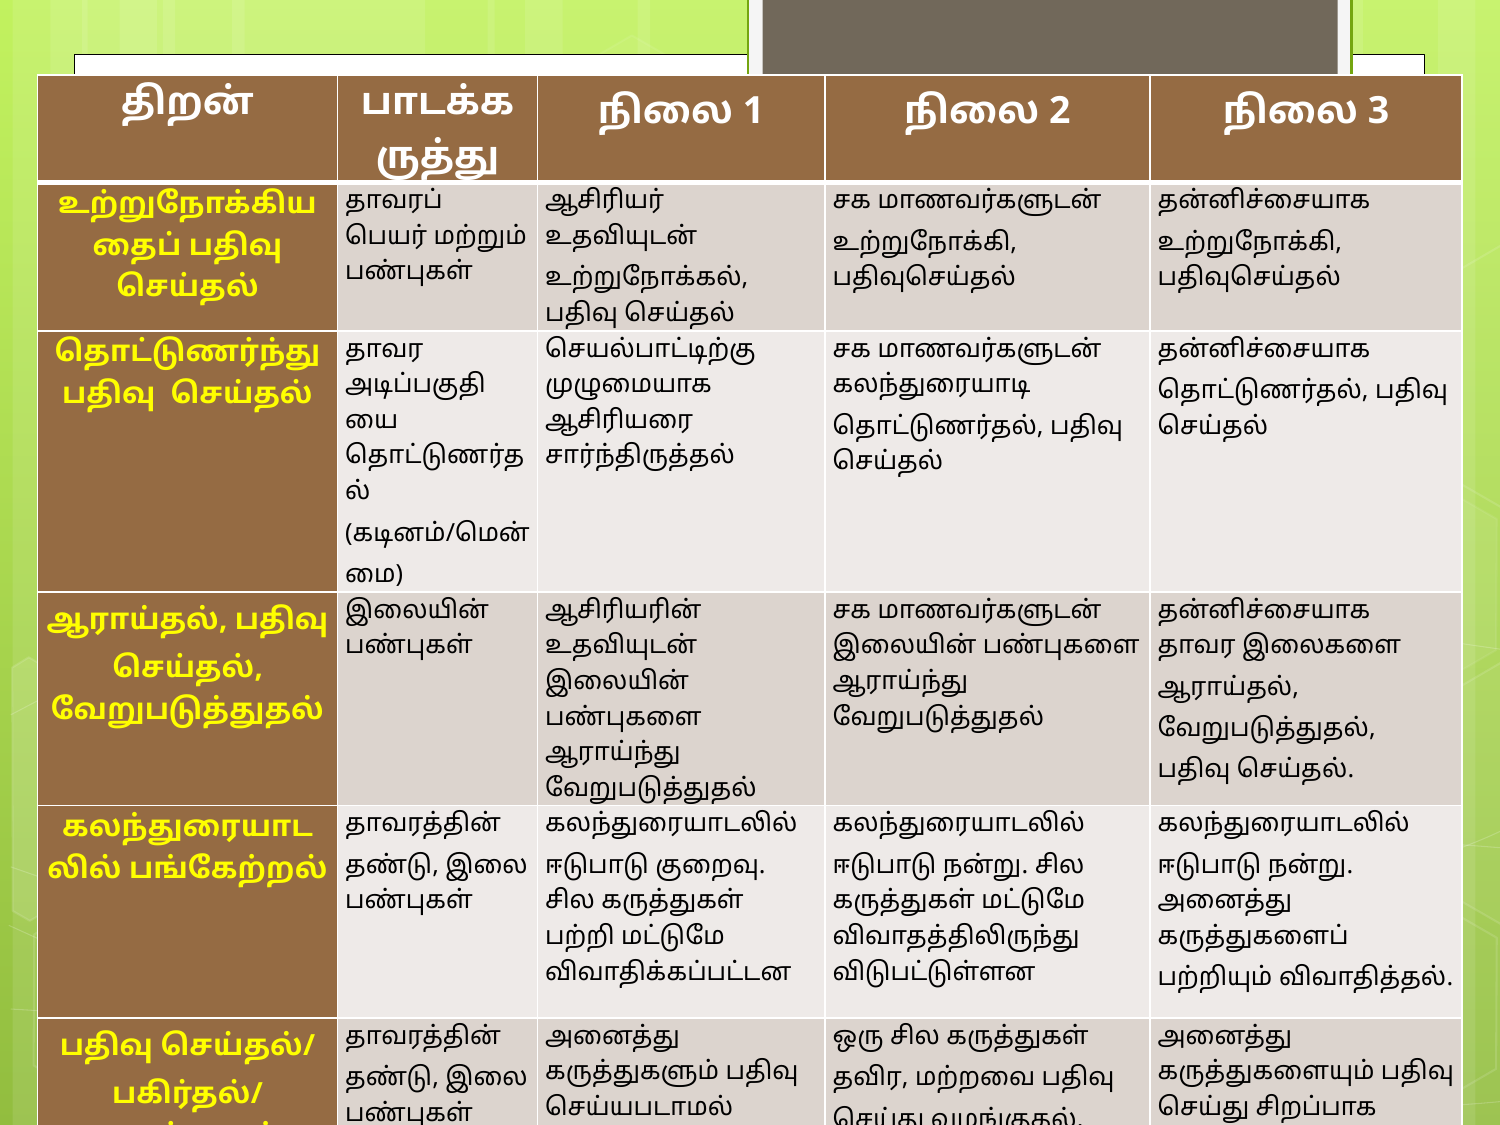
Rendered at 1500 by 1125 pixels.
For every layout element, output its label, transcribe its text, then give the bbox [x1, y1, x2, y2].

table_cell ஒரு சில கருத்துகள் தவிர, மற்றவை பதிவு செய்து வழங்குதல். [826, 1019, 1149, 1125]
table_cell அனைத்து கருத்துகளும் பதிவு செய்யபடாமல் இருத்தல். [538, 1019, 824, 1125]
table_cell கலந்துரையாடலில் ஈடுபாடு நன்று. அனைத்து கருத்துகளைப் பற்றியும் விவாதித்தல். [1151, 806, 1461, 1017]
table_cell ஆசிரியரின் உதவியுடன் இலையின் பண்புகளை ஆராய்ந்து வேறுபடுத்துதல் [538, 593, 824, 805]
table_cell தொட்டுணர்ந்து பதிவு செய்தல் [38, 332, 337, 591]
table_cell சக மாணவர்களுடன் இலையின் பண்புகளை ஆராய்ந்து வேறுபடுத்துதல் [826, 593, 1149, 805]
table_cell ஆராய்தல், பதிவு செய்தல், வேறுபடுத்துதல் [38, 593, 337, 805]
table_header பாடக்கருத்து [338, 76, 537, 180]
table_cell பதிவு செய்தல்/ பகிர்தல்/ வழங்குதல் [38, 1019, 337, 1125]
table_cell தாவர அடிப்பகுதியை தொட்டுணர்தல் (கடினம்/மென்மை) [338, 332, 537, 591]
table_cell கலந்துரையாடலில் பங்கேற்றல் [38, 806, 337, 1017]
table_cell தாவரத்தின் தண்டு, இலை பண்புகள் [338, 806, 537, 1017]
table_cell தாவரப் பெயர் மற்றும் பண்புகள் [338, 185, 537, 330]
table_header நிலை 2 [826, 76, 1149, 180]
table_cell தாவரத்தின் தண்டு, இலை பண்புகள் [338, 1019, 537, 1125]
table_cell சக மாணவர்களுடன் கலந்துரையாடி தொட்டுணர்தல், பதிவு செய்தல் [826, 332, 1149, 591]
table_cell ஆசிரியர் உதவியுடன் உற்றுநோக்கல், பதிவு செய்தல் [538, 185, 824, 330]
table_cell இலையின் பண்புகள் [338, 593, 537, 805]
table_cell உற்றுநோக்கியதைப் பதிவு செய்தல் [38, 185, 337, 330]
table_cell சக மாணவர்களுடன் உற்றுநோக்கி, பதிவுசெய்தல் [826, 185, 1149, 330]
table_cell கலந்துரையாடலில் ஈடுபாடு குறைவு. சில கருத்துகள் பற்றி மட்டுமே விவாதிக்கப்பட்டன [538, 806, 824, 1017]
table_cell கலந்துரையாடலில் ஈடுபாடு நன்று. சில கருத்துகள் மட்டுமே விவாதத்திலிருந்து விடுபட்டுள்ளன [826, 806, 1149, 1017]
table_cell தன்னிச்சையாக தாவர இலைகளை ஆராய்தல், வேறுபடுத்துதல், பதிவு செய்தல். [1151, 593, 1461, 805]
table_header நிலை 1 [538, 76, 824, 180]
table_cell தன்னிச்சையாக உற்றுநோக்கி, பதிவுசெய்தல் [1151, 185, 1461, 330]
table_cell செயல்பாட்டிற்கு முழுமையாக ஆசிரியரை சார்ந்திருத்தல் [538, 332, 824, 591]
table_cell தன்னிச்சையாக தொட்டுணர்தல், பதிவு செய்தல் [1151, 332, 1461, 591]
table_cell அனைத்து கருத்துகளையும் பதிவு செய்து சிறப்பாக வழங்குதல் [1151, 1019, 1461, 1125]
table_header நிலை 3 [1151, 76, 1461, 180]
table_header திறன் [38, 76, 337, 180]
